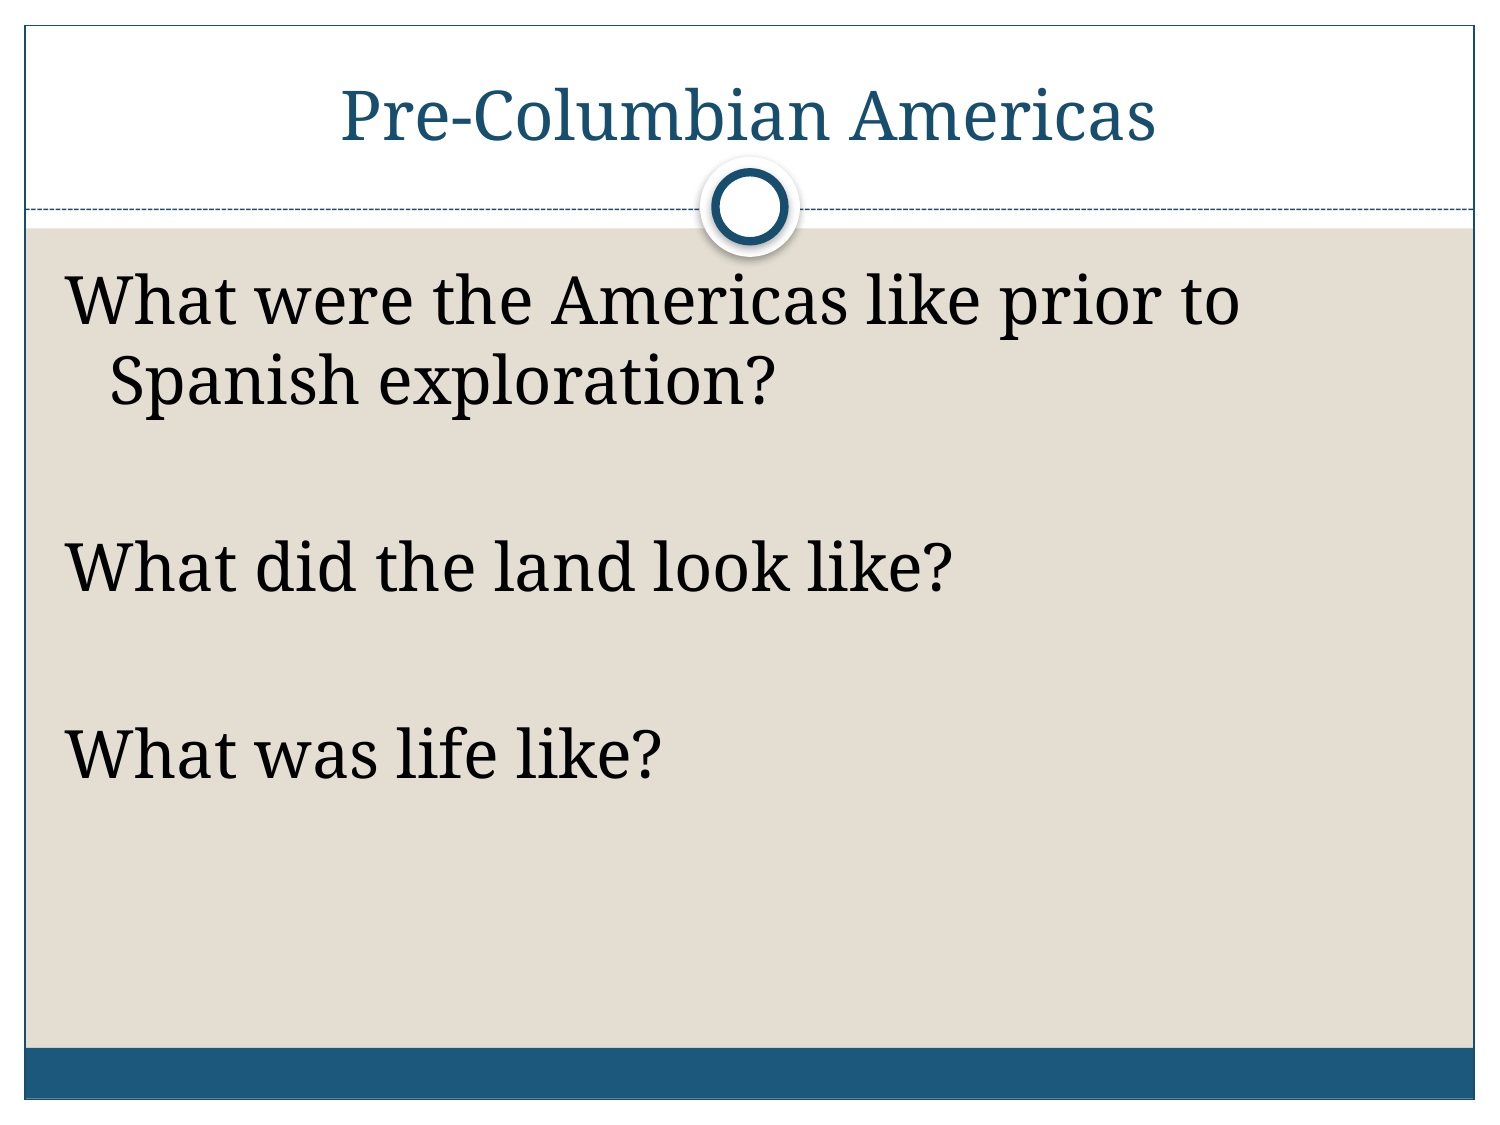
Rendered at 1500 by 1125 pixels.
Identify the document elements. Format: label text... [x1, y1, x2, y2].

list What were the Americas like prior to Spanish exploration? What did the land look like? What was life like? [49, 250, 1445, 1001]
title Pre-Columbian Americas [49, 37, 1450, 162]
